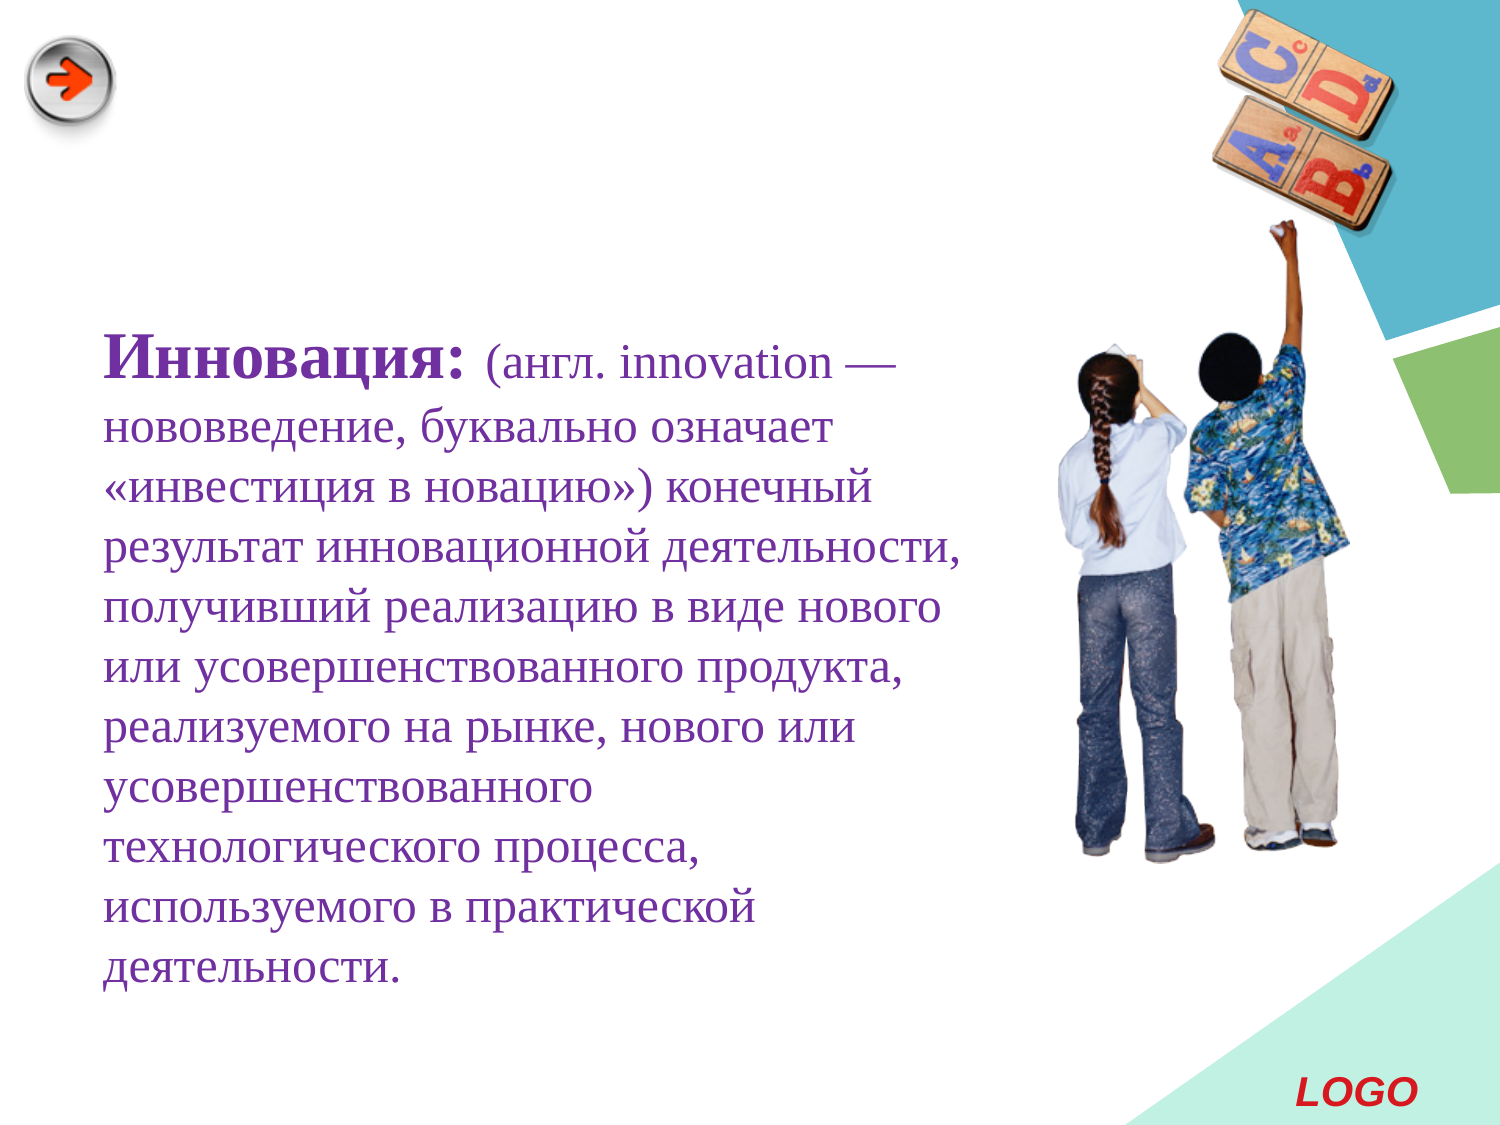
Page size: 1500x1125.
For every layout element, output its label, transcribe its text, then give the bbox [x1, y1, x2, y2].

text_box Инновация: (англ. innovation — нововведение, буквально означает «инвестиция в новацию») конечный результат инновационной деятельности, получивший реализацию в виде нового или усовершенствованного продукта, реализуемого на рынке, нового или усовершенствованного технологического процесса, используемого в практической деятельности. [88, 304, 987, 1000]
picture [1056, 8, 1399, 864]
picture [24, 35, 118, 150]
